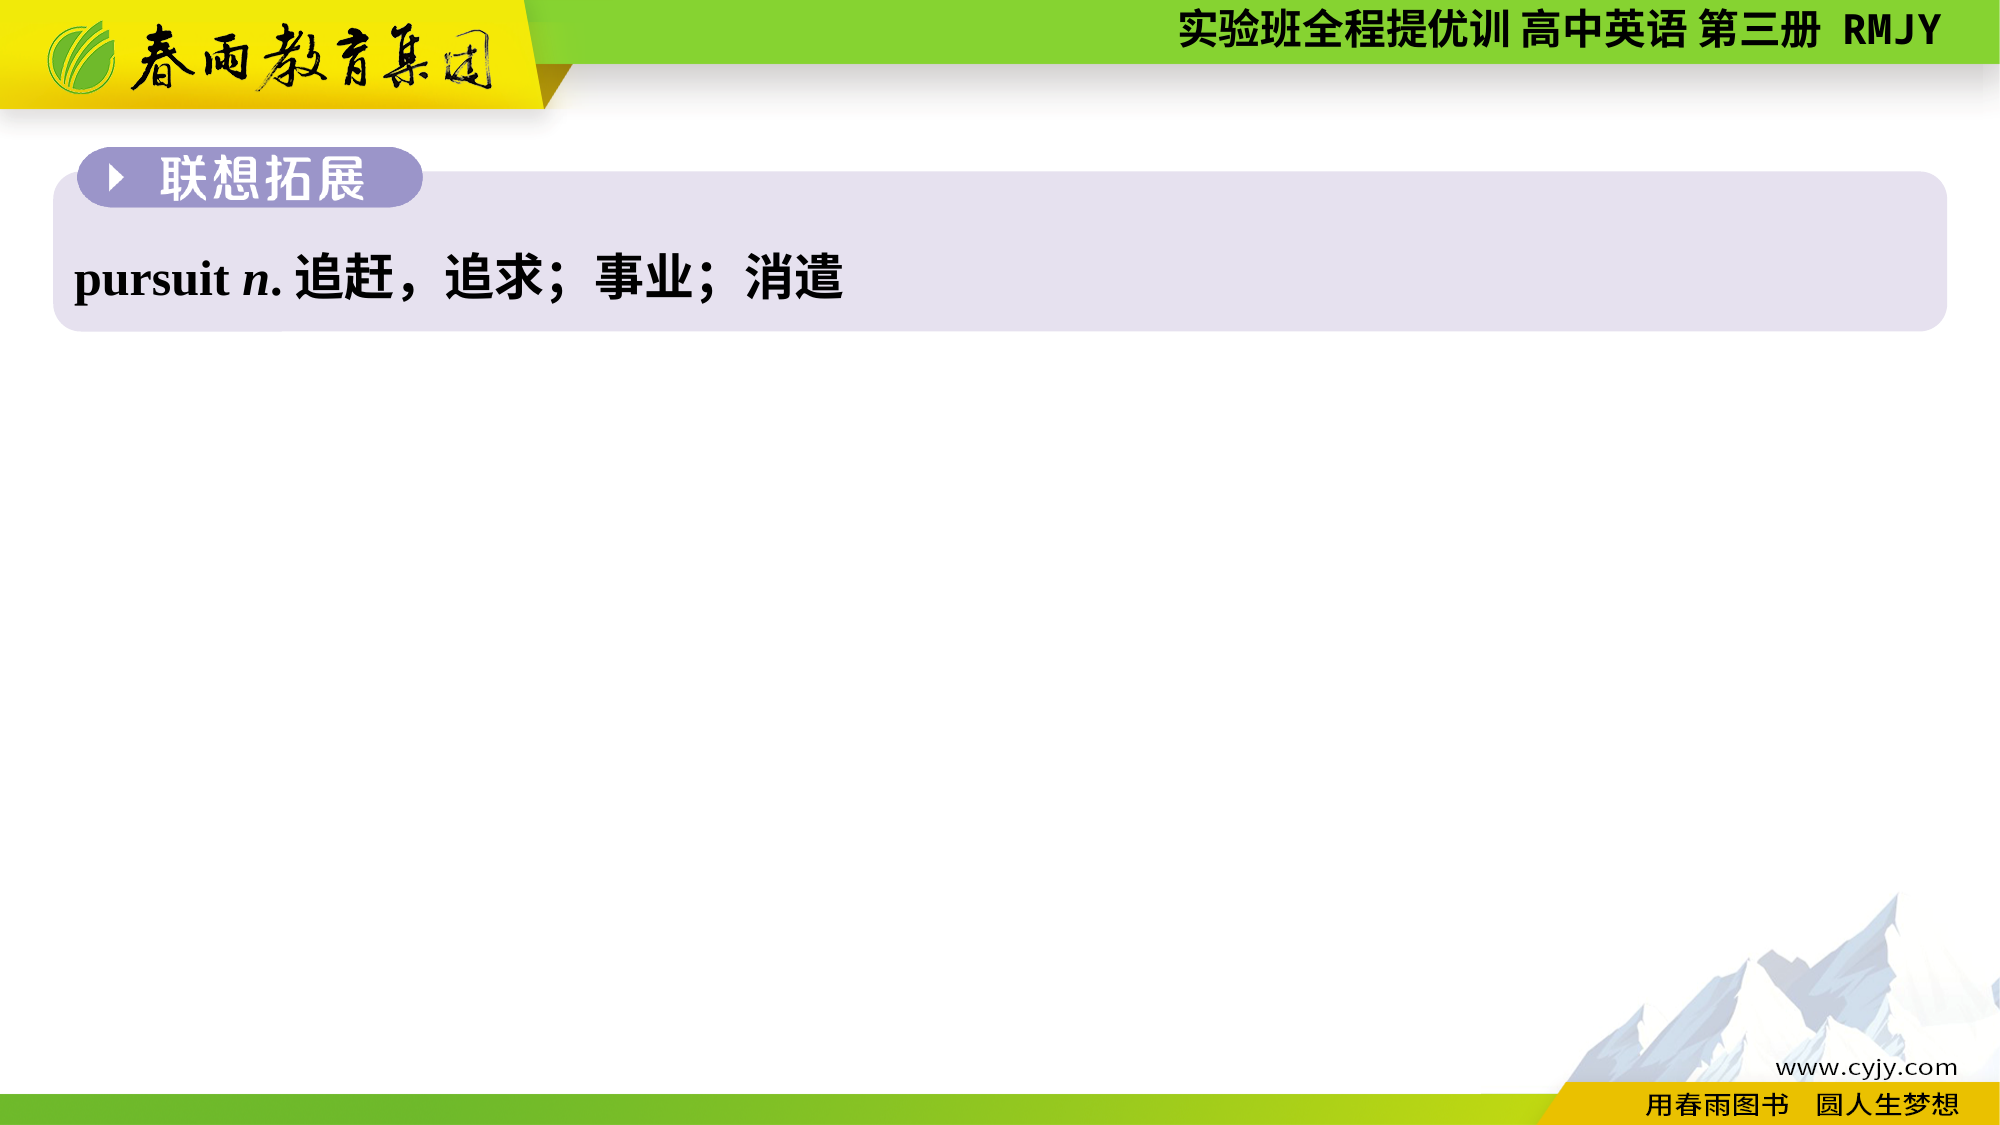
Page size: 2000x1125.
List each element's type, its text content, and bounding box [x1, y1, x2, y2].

picture [0, 0, 2000, 1125]
list pursuit n.追赶，追求；事业；消遣 [59, 208, 1944, 303]
text_box [54, 172, 1946, 330]
